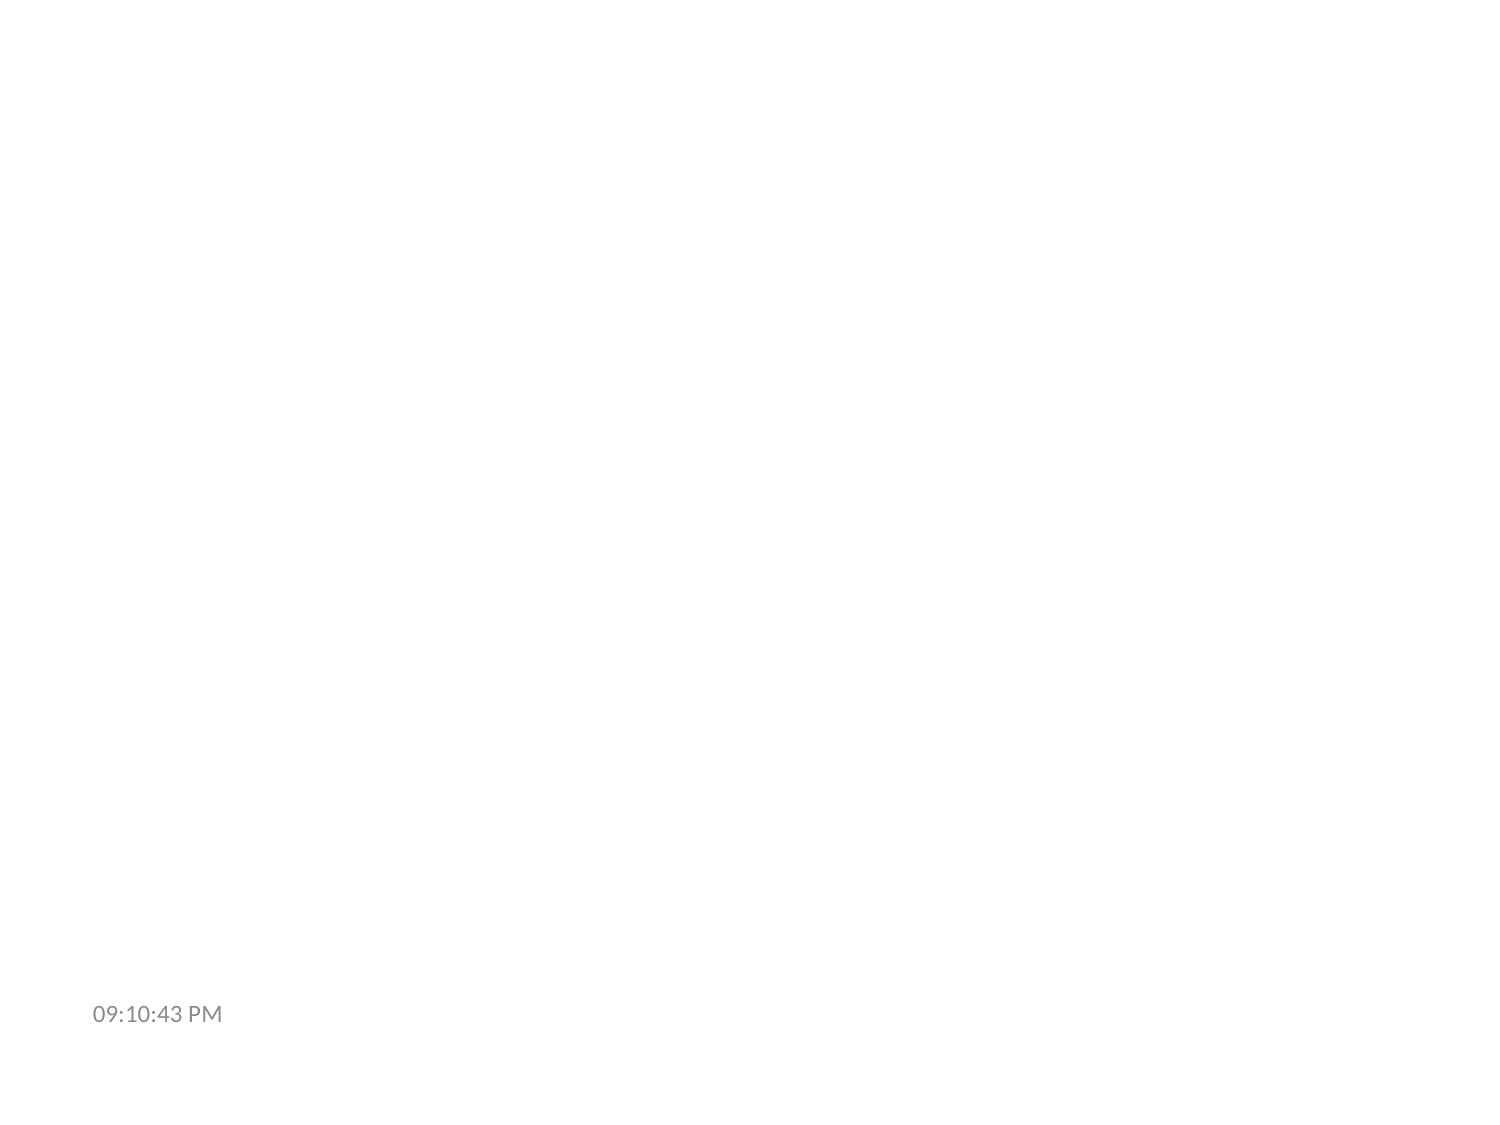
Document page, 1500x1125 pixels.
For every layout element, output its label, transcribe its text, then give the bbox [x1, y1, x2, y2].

text_box 3:35:09 PM [77, 982, 428, 1043]
